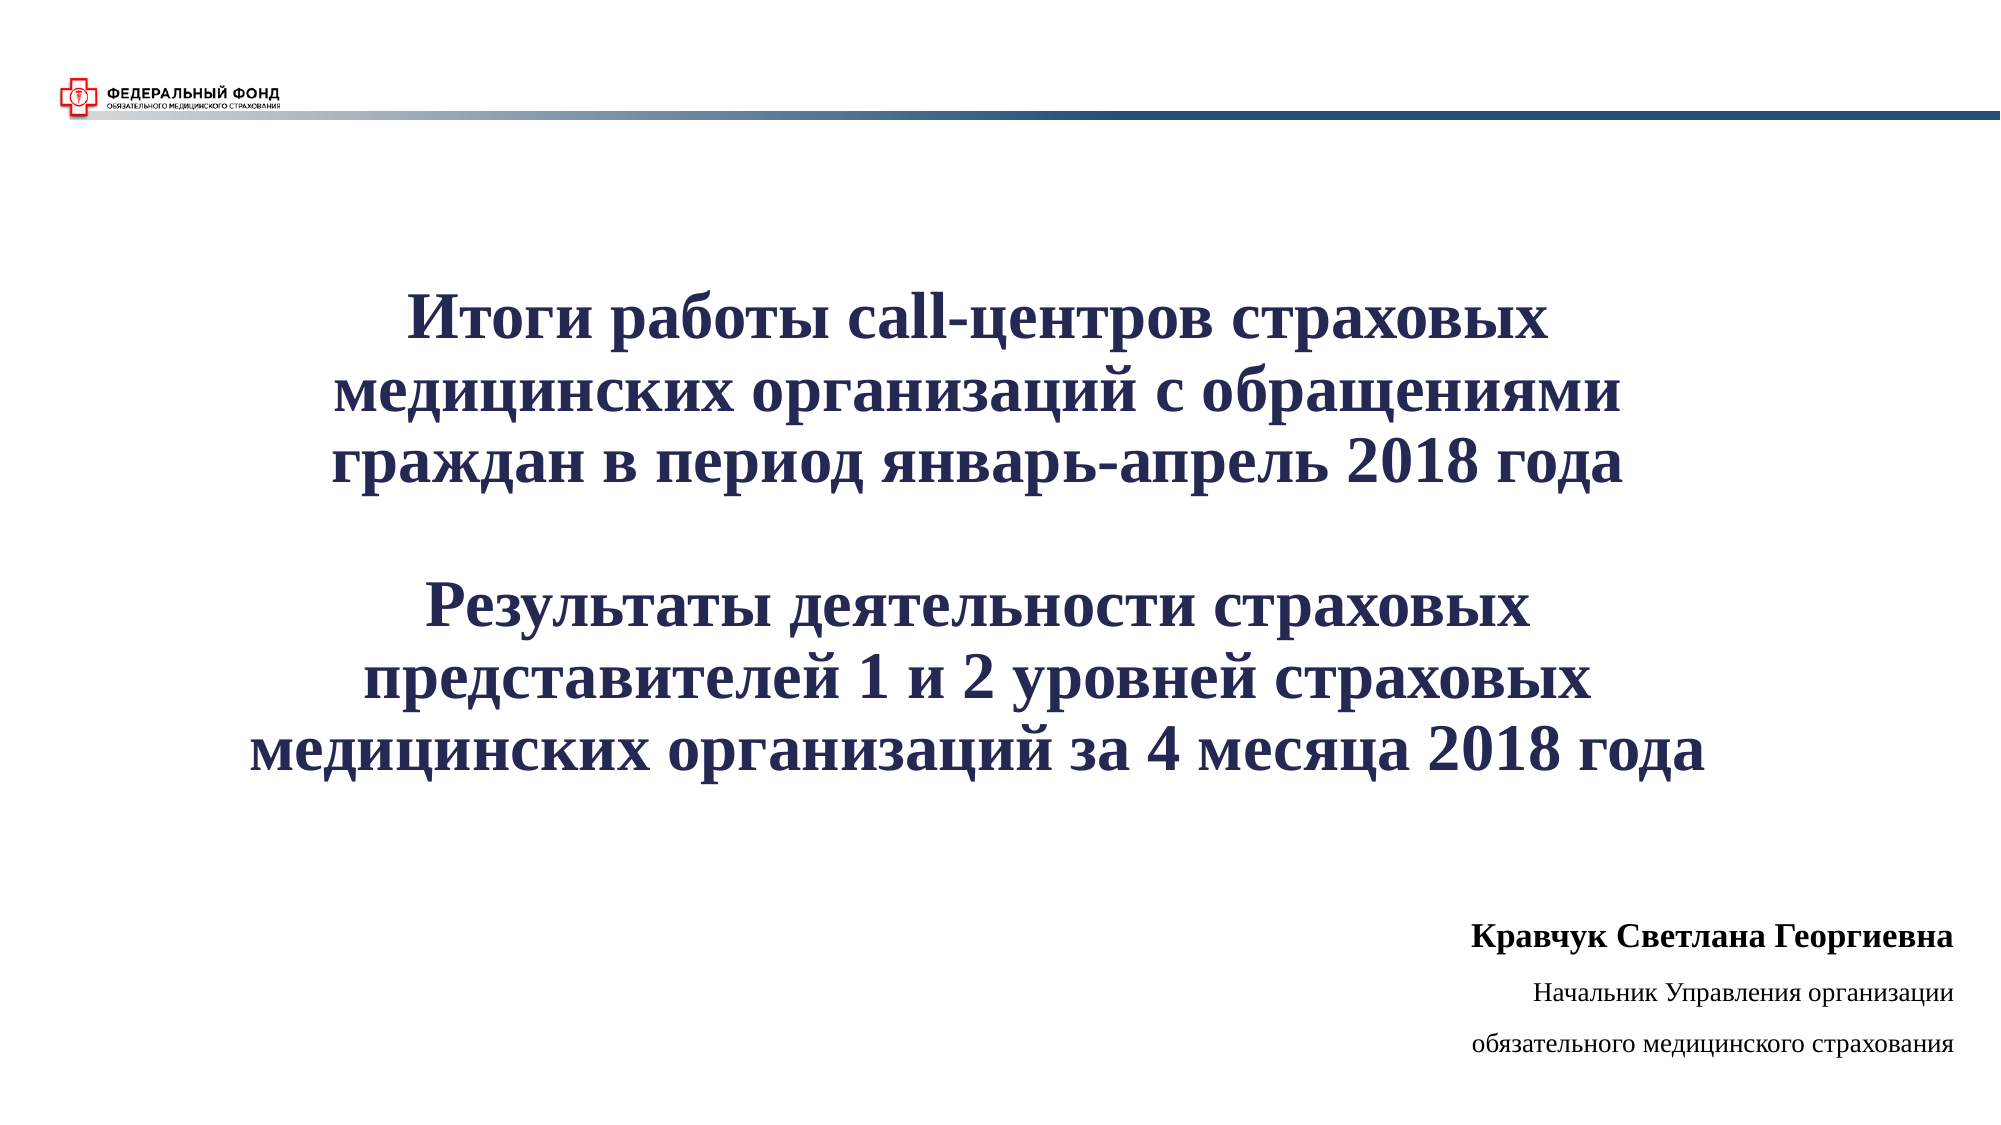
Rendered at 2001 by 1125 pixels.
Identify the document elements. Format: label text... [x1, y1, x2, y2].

picture [58, 78, 280, 120]
subtitle Кравчук Светлана Георгиевна Начальник Управления организации обязательного медицинского страхования [469, 898, 1970, 1068]
title Итоги работы call-центров страховых медицинских организаций с обращениями граждан в период январь-апрель 2018 года Результаты деятельности страховых представителей 1 и 2 уровней страховых медицинских организаций за 4 месяца 2018 года [228, 337, 1729, 730]
